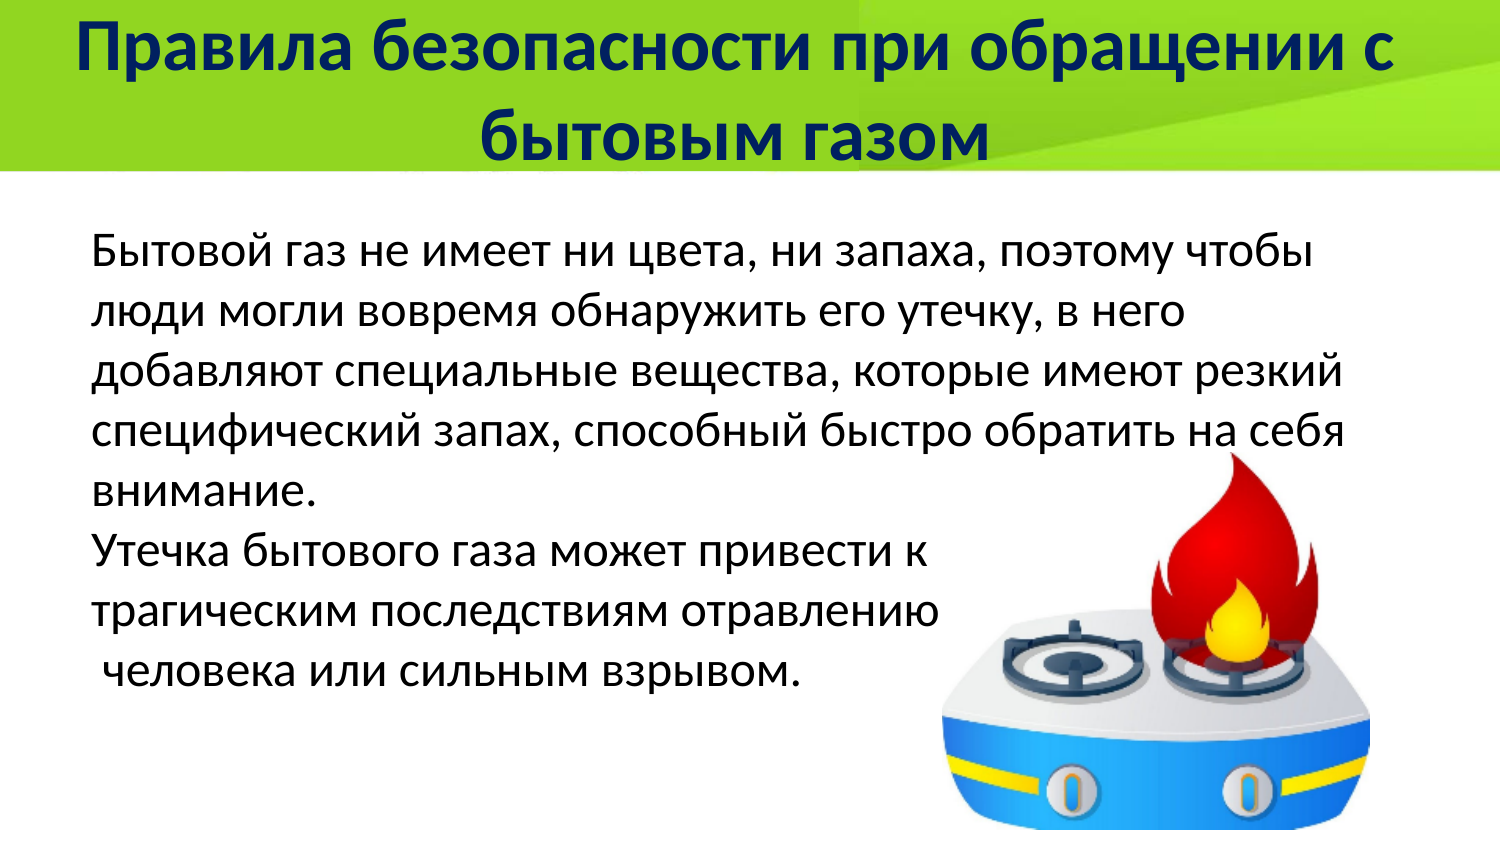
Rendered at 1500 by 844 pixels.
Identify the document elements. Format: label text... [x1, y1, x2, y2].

picture [942, 452, 1370, 830]
text_box [0, 0, 861, 173]
title Правила безопасности при обращении с бытовым газом [42, 22, 1429, 149]
list Бытовой газ не имеет ни цвета, ни запаха, поэтому чтобы люди могли вовремя обнаружить его утечку, в него добавляют специальные вещества, которые имеют резкий специфический запах, способный быстро обратить на себя внимание. Утечка бытового газа может привести к трагическим последствиям отравлению человека или сильным взрывом. [76, 209, 1429, 844]
picture [0, 0, 1500, 844]
